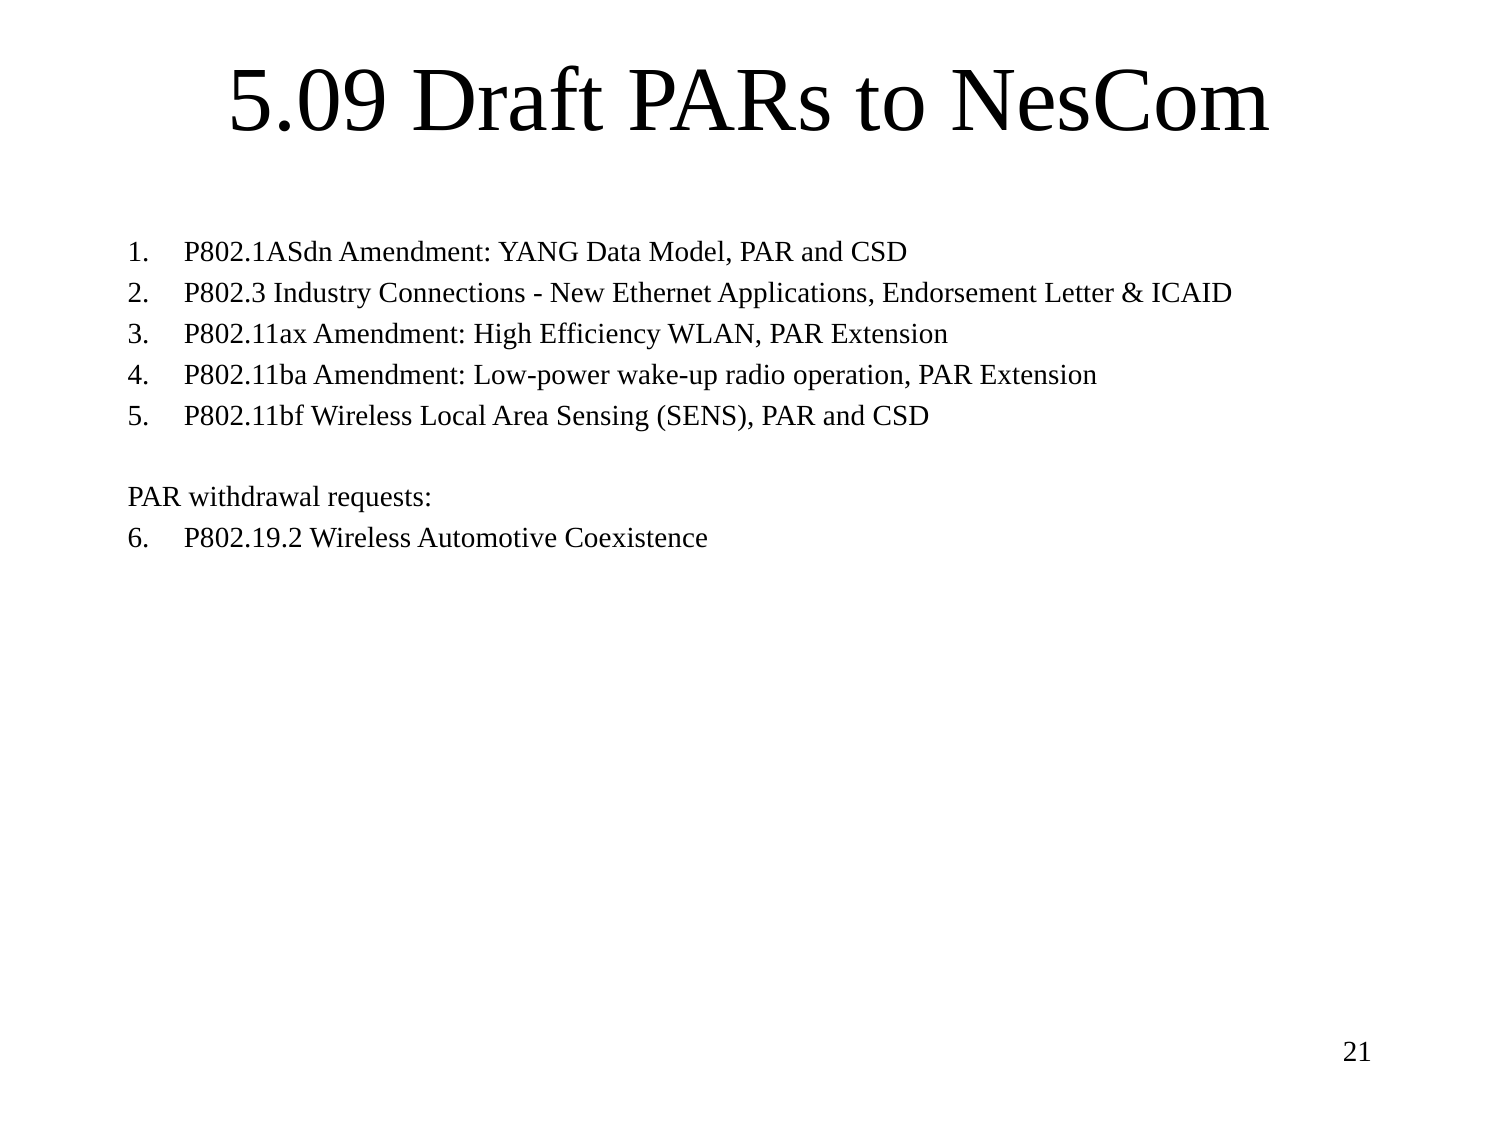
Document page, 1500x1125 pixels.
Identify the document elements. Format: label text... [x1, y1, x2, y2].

title 5.09 Draft PARs to NesCom [112, 0, 1388, 188]
list P802.1ASdn Amendment: YANG Data Model, PAR and CSD P802.3 Industry Connections - New Ethernet Applications, Endorsement Letter & ICAID P802.11ax Amendment: High Efficiency WLAN, PAR Extension P802.11ba Amendment: Low-power wake-up radio operation, PAR Extension P802.11bf Wireless Local Area Sensing (SENS), PAR and CSD PAR withdrawal requests: P802.19.2 Wireless Automotive Coexistence [112, 224, 1376, 901]
slide_number 21 [1074, 1024, 1388, 1101]
